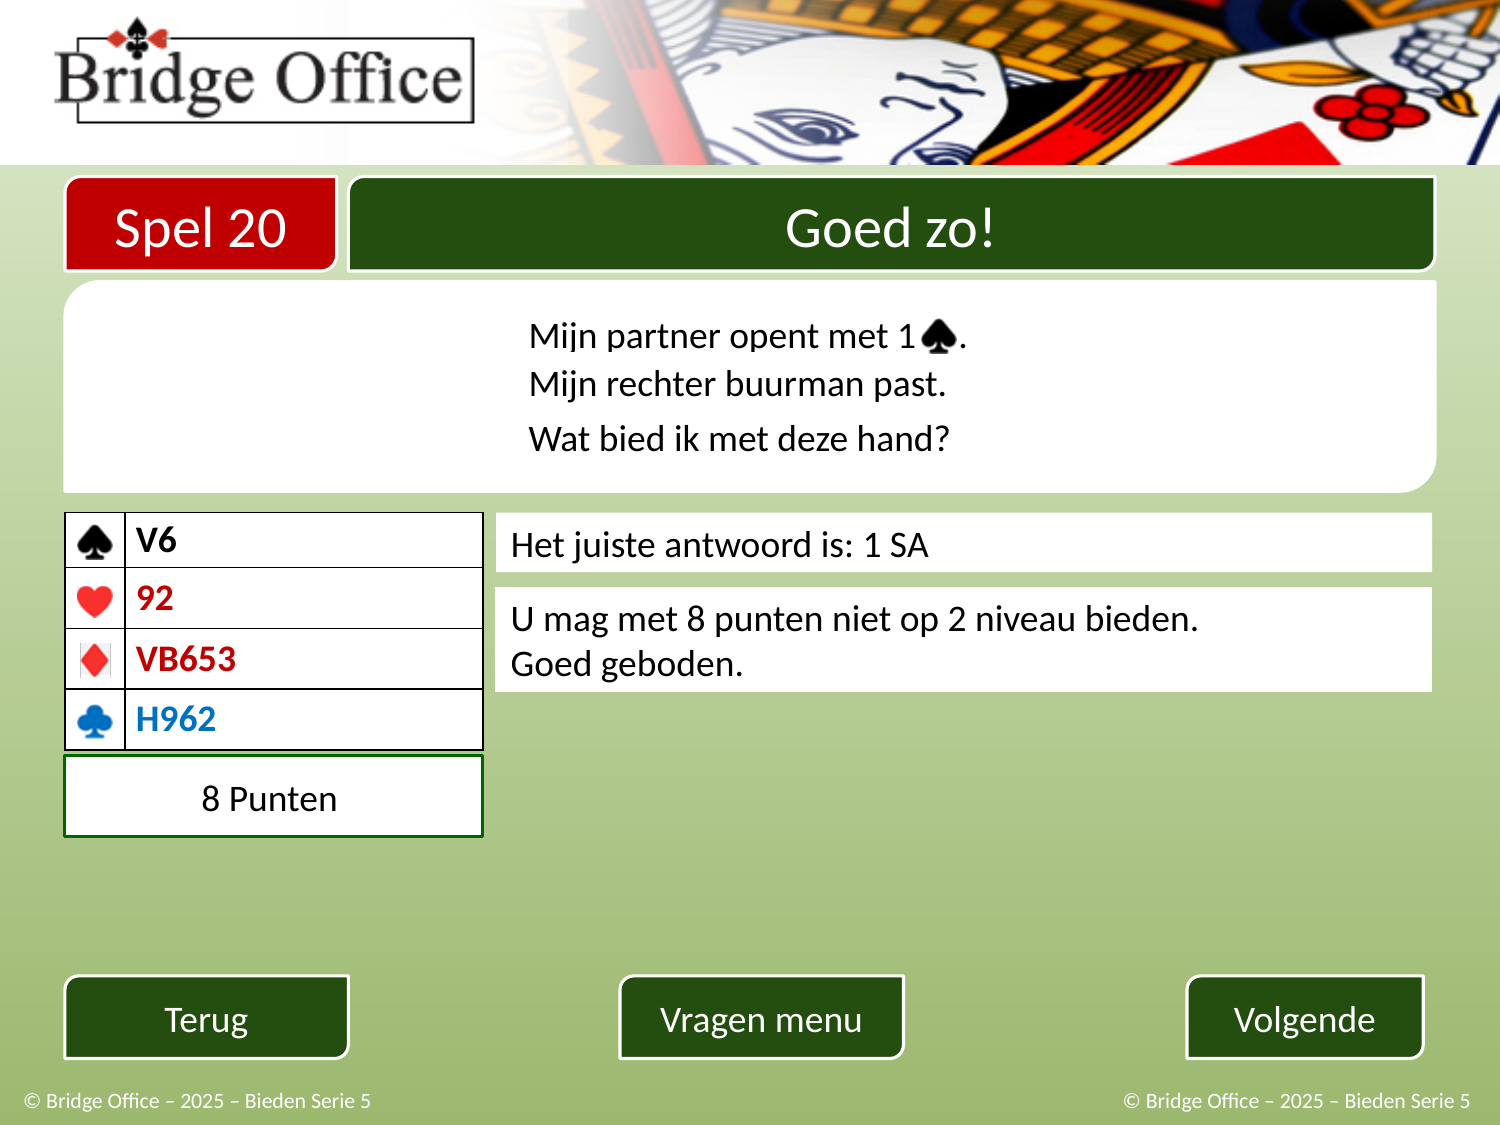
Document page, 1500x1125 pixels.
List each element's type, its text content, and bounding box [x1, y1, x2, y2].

table_header V6 [126, 513, 482, 567]
table_cell VB653 [126, 629, 482, 688]
picture [920, 318, 957, 354]
picture [77, 703, 114, 740]
text_box Vragen menu [618, 974, 906, 1061]
text_box © Bridge Office – 2025 – Bieden Serie 5 [1107, 1079, 1500, 1121]
text_box Mijn rechter buurman past. [513, 352, 987, 406]
text_box Mijn partner opent met 1 . [513, 303, 1022, 364]
table_cell [66, 568, 124, 628]
table_cell [66, 629, 124, 688]
table_cell H962 [126, 690, 482, 749]
picture [77, 524, 114, 561]
table_cell 92 [126, 568, 482, 628]
picture [0, 0, 1500, 166]
text_box Wat bied ik met deze hand? [513, 406, 987, 467]
picture [77, 643, 114, 679]
table_cell [66, 690, 124, 749]
text_box Volgende [1185, 974, 1425, 1061]
text_box Terug [63, 974, 350, 1061]
picture [77, 585, 114, 618]
text_box 8 Punten [63, 754, 484, 838]
text_box © Bridge Office – 2025 – Bieden Serie 5 [8, 1079, 393, 1121]
text_box Spel 20 [63, 178, 339, 273]
text_box U mag met 8 punten niet op 2 niveau bieden. Goed geboden. [495, 587, 1432, 692]
text_box [63, 280, 1437, 493]
table_header [66, 513, 124, 567]
text_box Goed zo! [346, 178, 1437, 273]
text_box Het juiste antwoord is: 1 SA [496, 512, 1433, 573]
